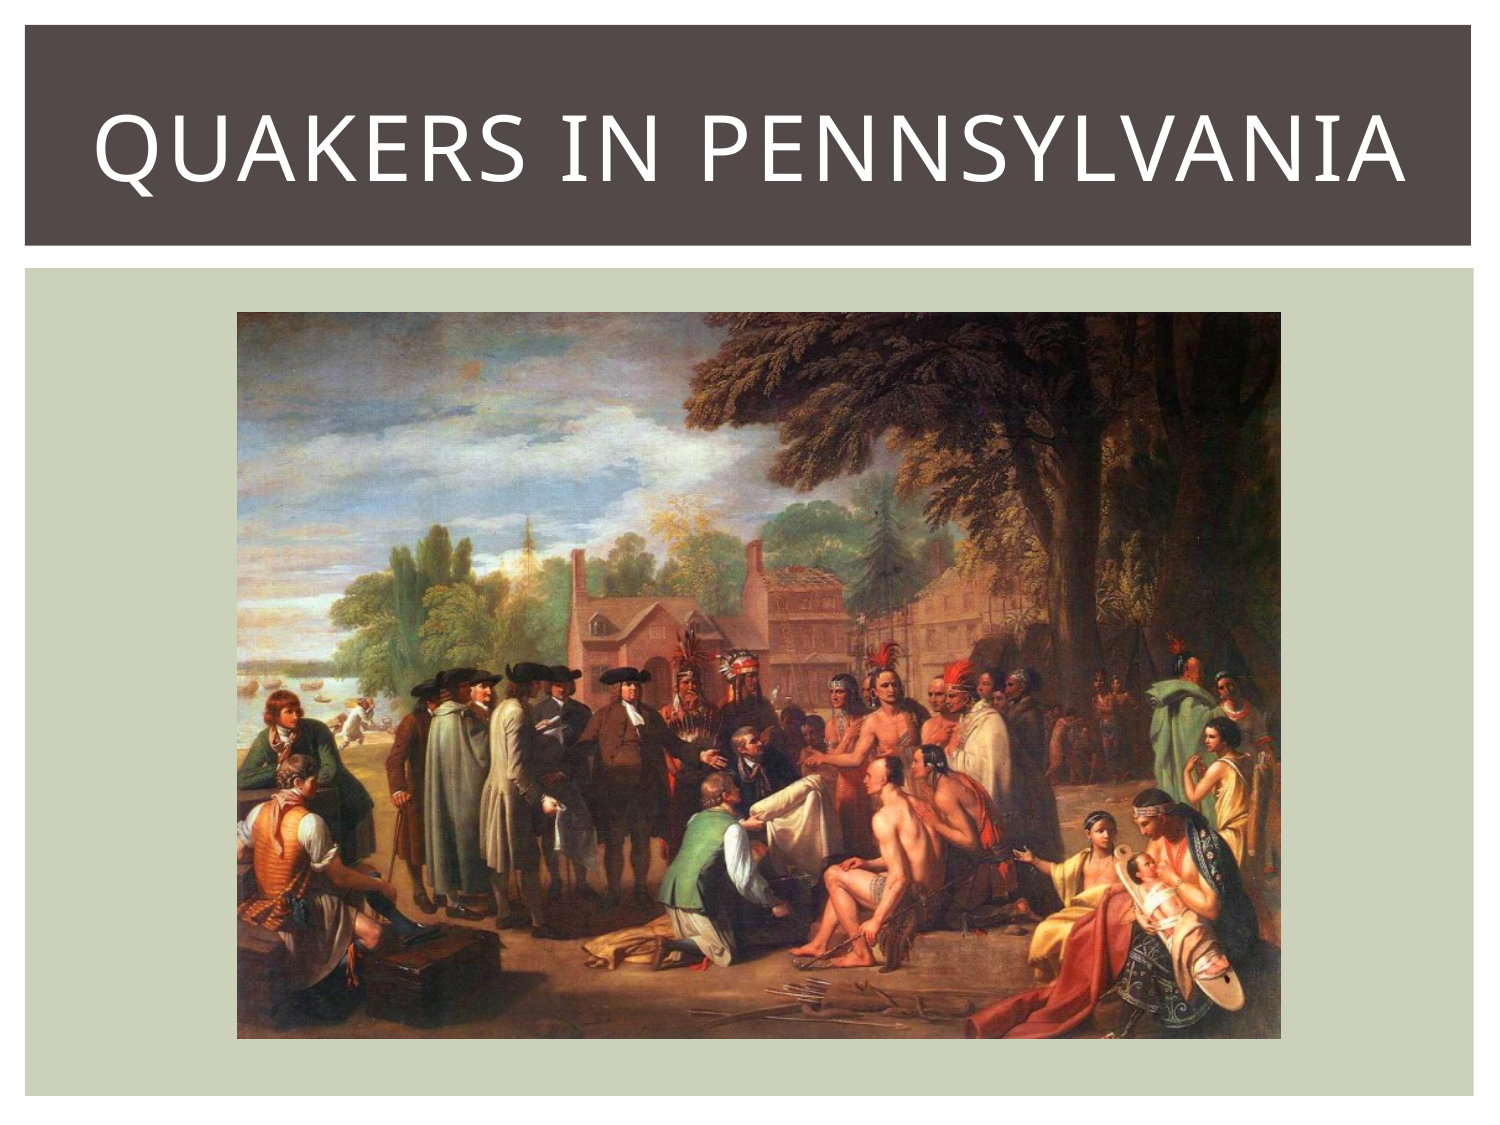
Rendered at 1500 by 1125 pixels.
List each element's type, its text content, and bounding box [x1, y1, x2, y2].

title Quakers in Pennsylvania [62, 58, 1438, 232]
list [237, 312, 1282, 1039]
